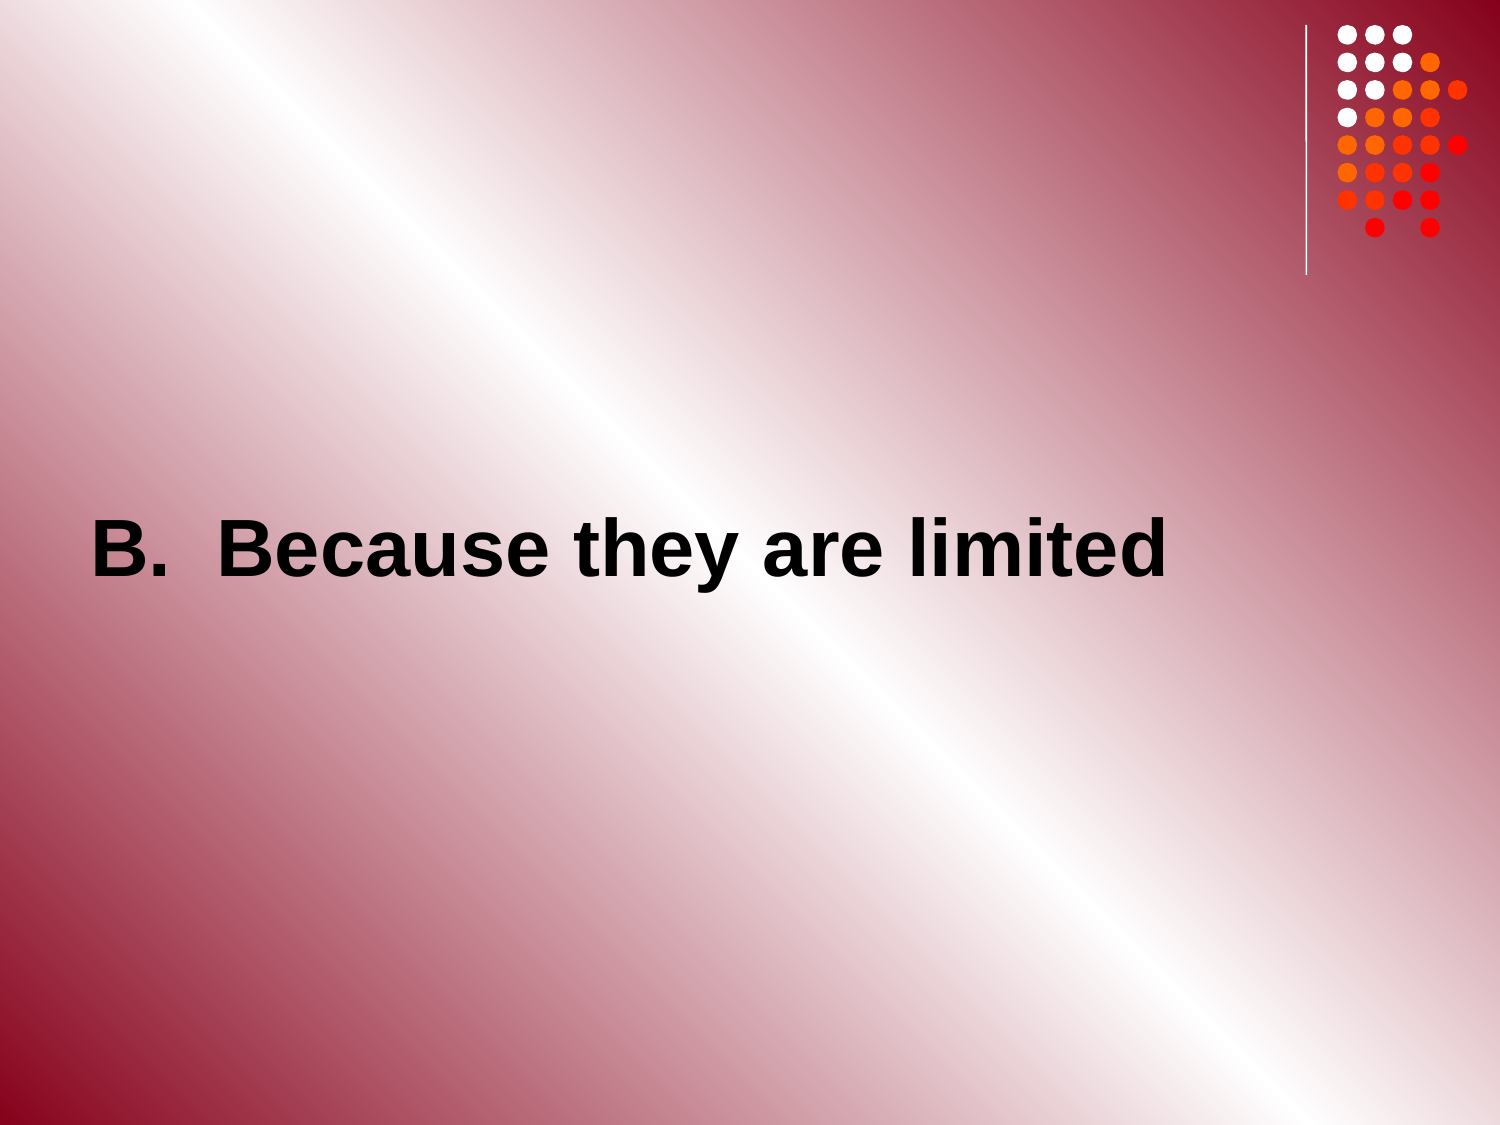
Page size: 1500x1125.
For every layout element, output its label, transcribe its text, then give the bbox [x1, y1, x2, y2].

title B. Because they are limited [75, 387, 1313, 600]
